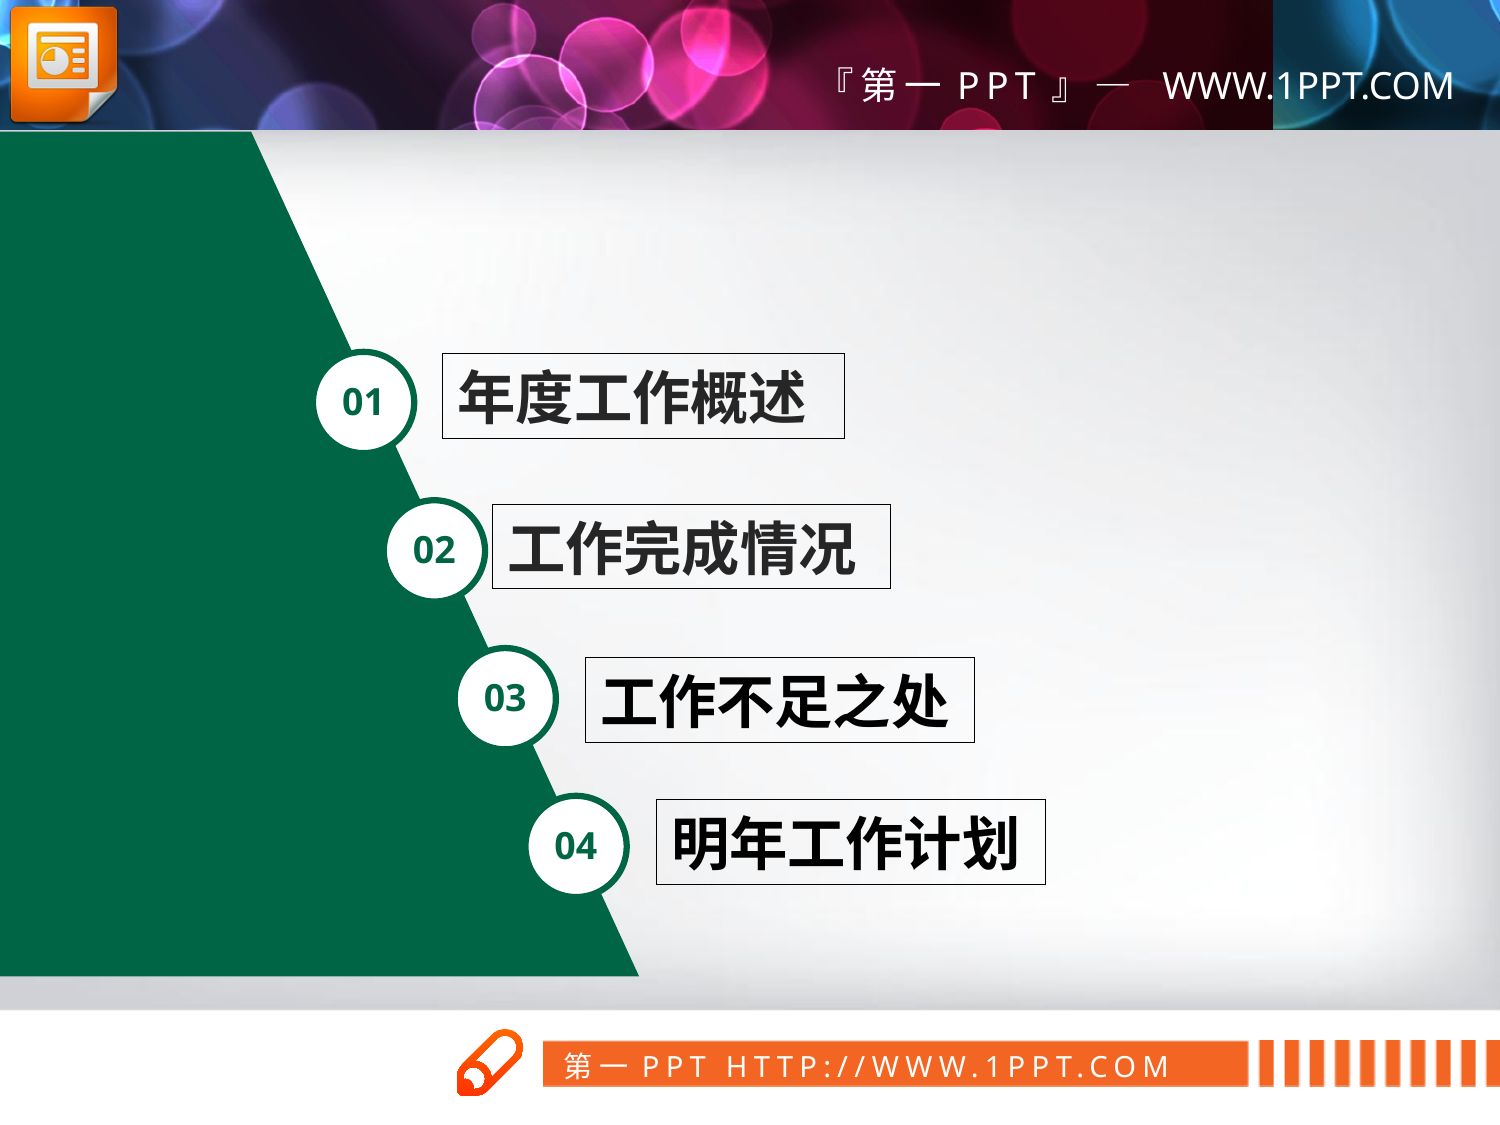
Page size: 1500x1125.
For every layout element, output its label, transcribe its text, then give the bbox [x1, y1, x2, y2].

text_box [525, 795, 627, 898]
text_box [312, 351, 415, 454]
picture [543, 1040, 1500, 1087]
text_box 明年工作计划 [656, 799, 1046, 885]
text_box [454, 647, 557, 750]
text_box 工作不足之处 [585, 657, 975, 743]
text_box [0, 129, 642, 979]
picture [0, 0, 1500, 1012]
text_box 工作完成情况 [492, 504, 891, 589]
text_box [383, 499, 486, 602]
text_box 年度工作概述 [442, 353, 845, 439]
